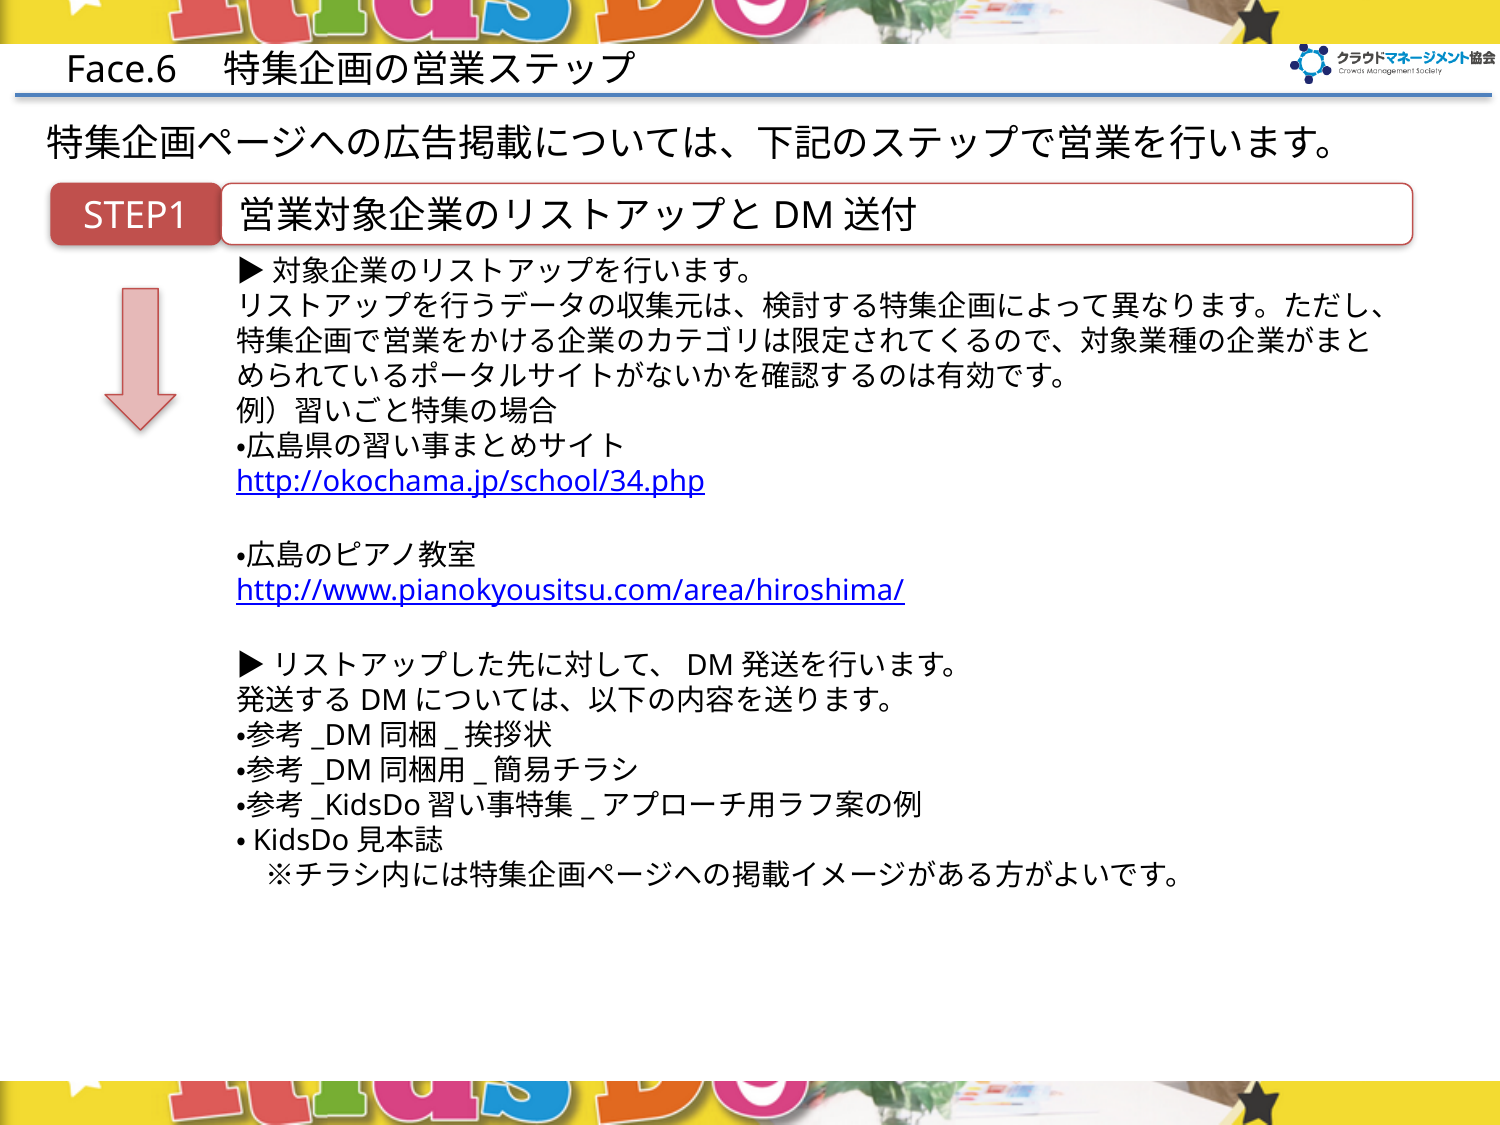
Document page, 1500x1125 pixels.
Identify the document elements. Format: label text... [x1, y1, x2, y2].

text_box STEP1 [50, 182, 219, 246]
text_box 営業対象企業のリストアップとDM送付 [220, 182, 1414, 244]
text_box [104, 287, 177, 431]
picture [0, 0, 1500, 90]
text_box Face.6 特集企画の営業ステップ [51, 52, 1266, 93]
picture [0, 1081, 1500, 1125]
text_box ▶対象企業のリストアップを行います。 リストアップを行うデータの収集元は、検討する特集企画によって異なります。ただし、特集企画で営業をかける企業のカテゴリは限定されてくるので、対象業種の企業がまとめられているポータルサイトがないかを確認するのは有効です。 例）習いごと特集の場合 ・広島県の習い事まとめサイト http://okochama.jp/school/34.php ・広島のピアノ教室 http://www.pianokyousitsu.com/area/hiroshima/ ▶リストアップした先に対して、DM発送を行います。 発送するDMについては、以下の内容を送ります。 ・参考_DM同梱_挨拶状 ・参考_DM同梱用_簡易チラシ ・参考_KidsDo習い事特集_アプローチ用ラフ案の例 ・KidsDo見本誌 ※チラシ内には特集企画ページヘの掲載イメージがある方がよいです。 [221, 244, 1413, 969]
text_box 特集企画ページへの広告掲載については、下記のステップで営業を行います。 [31, 112, 1457, 172]
